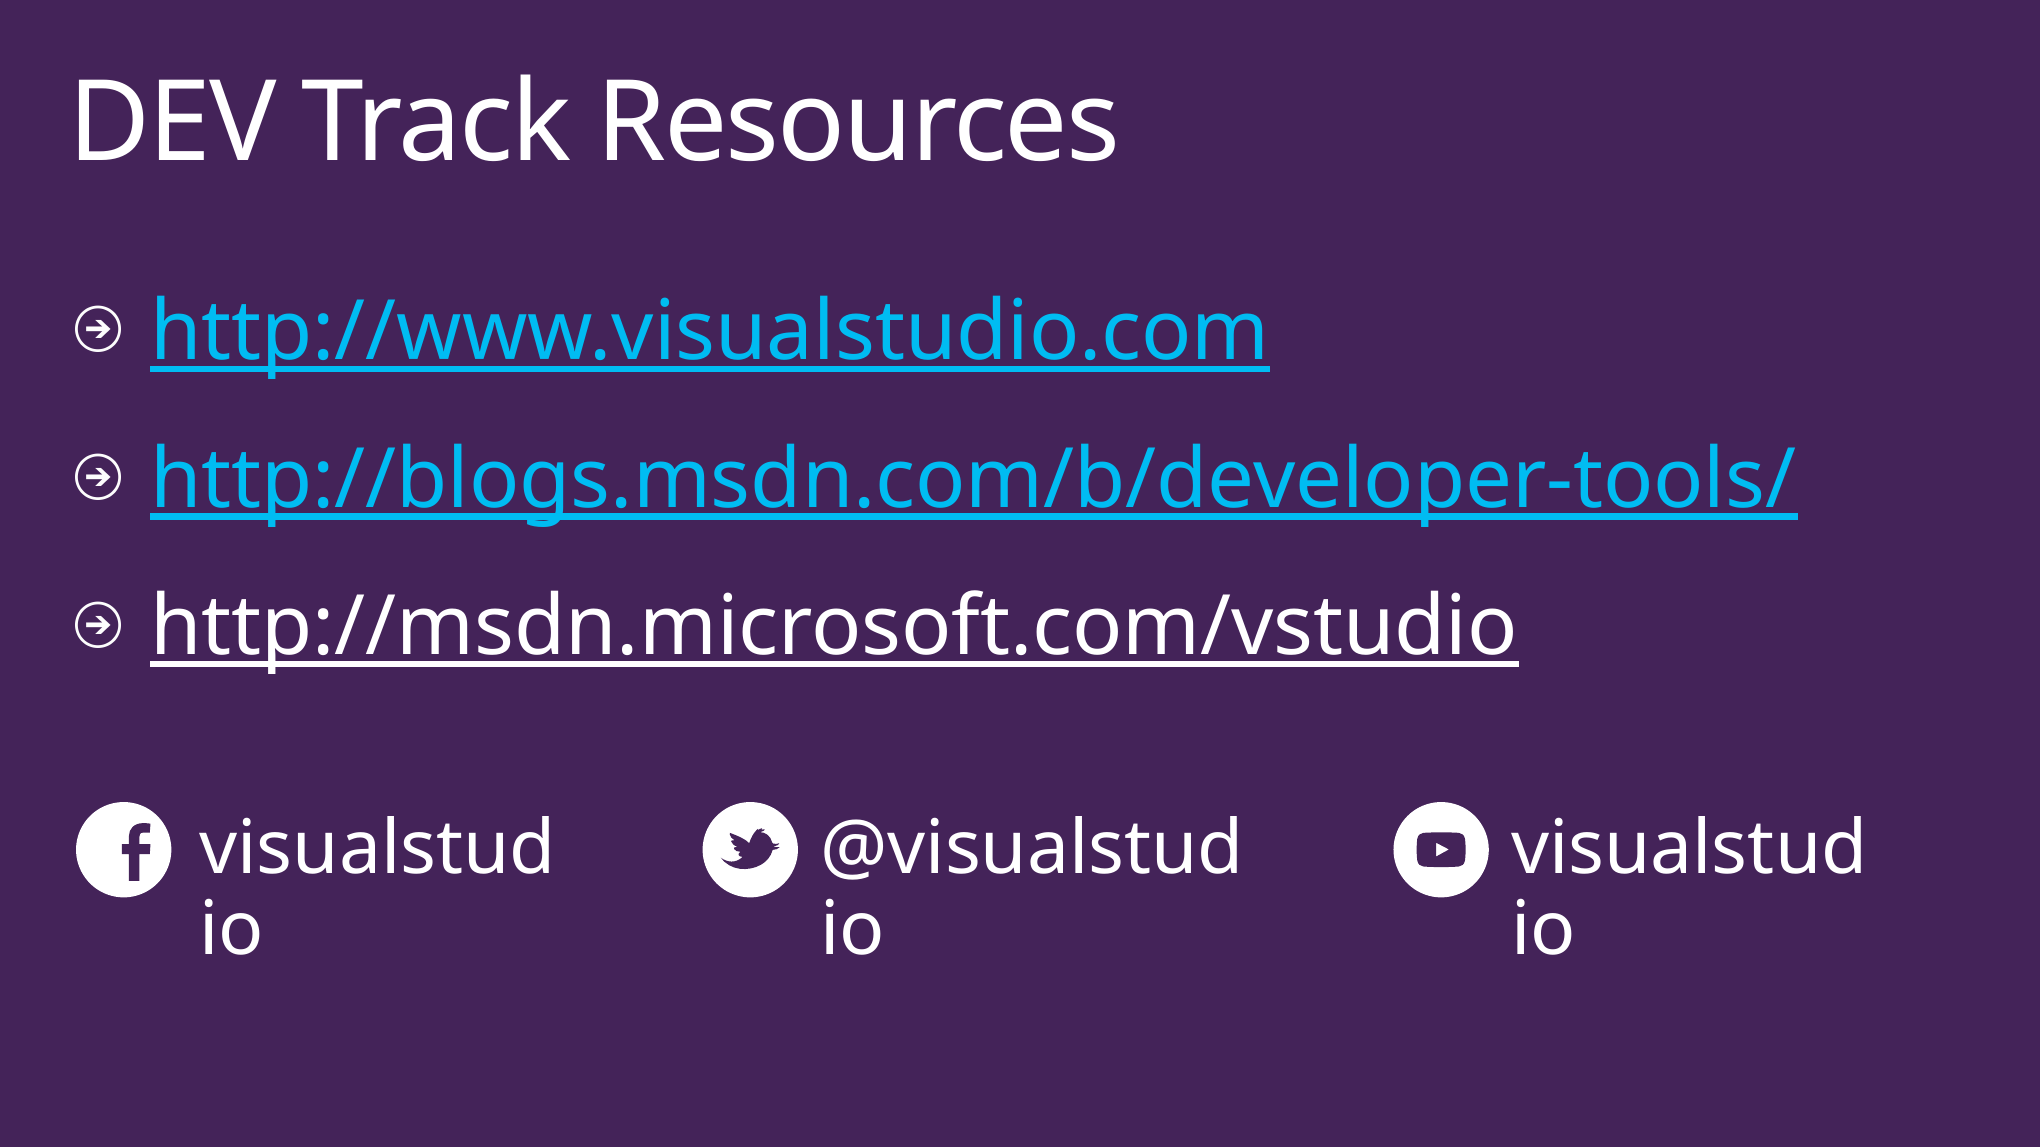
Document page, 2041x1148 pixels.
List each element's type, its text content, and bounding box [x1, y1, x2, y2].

list http://www.visualstudio.com http://blogs.msdn.com/b/developer-tools/ http://msdn.microsoft.com/vstudio [45, 253, 1996, 668]
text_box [703, 793, 1280, 906]
picture [75, 293, 134, 352]
title DEV Track Resources [45, 48, 1996, 199]
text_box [1394, 793, 1900, 906]
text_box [77, 793, 589, 906]
picture [75, 441, 134, 500]
picture [75, 589, 134, 648]
